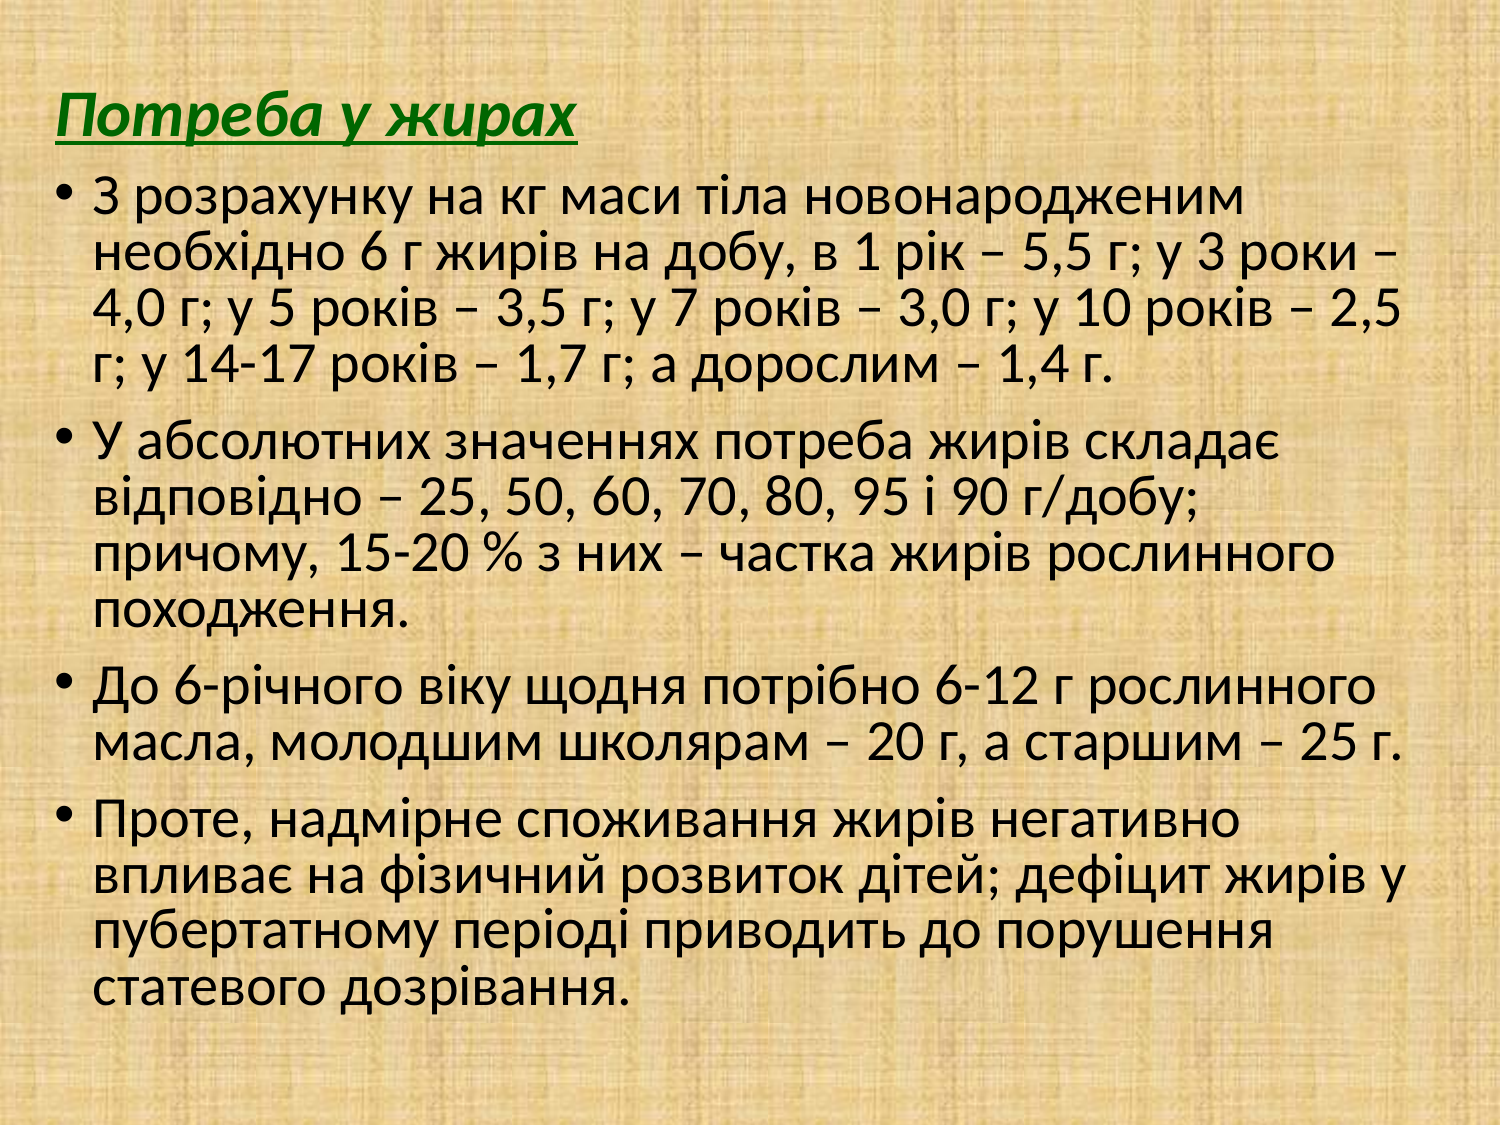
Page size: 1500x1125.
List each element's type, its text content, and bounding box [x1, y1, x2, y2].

picture [0, 0, 1500, 1125]
list Потреба у жирах З розрахунку на кг маси тіла новонародженим необхідно 6 г жирів на добу, в 1 рік – 5,5 г; у 3 роки – 4,0 г; у 5 років – 3,5 г; у 7 років – 3,0 г; у 10 років – 2,5 г; у 14-17 років – 1,7 г; а дорослим – 1,4 г. У абсолютних значеннях потреба жирів складає відповідно – 25, 50, 60, 70, 80, 95 і 90 г/добу; причому, 15-20 % з них – частка жирів рослинного походження. До 6-річного віку щодня потрібно 6-12 г рослинного масла, молодшим школярам – 20 г, а старшим – 25 г. Проте, надмірне споживання жирів негативно впливає на фізичний розвиток дітей; дефіцит жирів у пубертатному періоді приводить до порушення статевого дозрівання. [39, 77, 1451, 1073]
